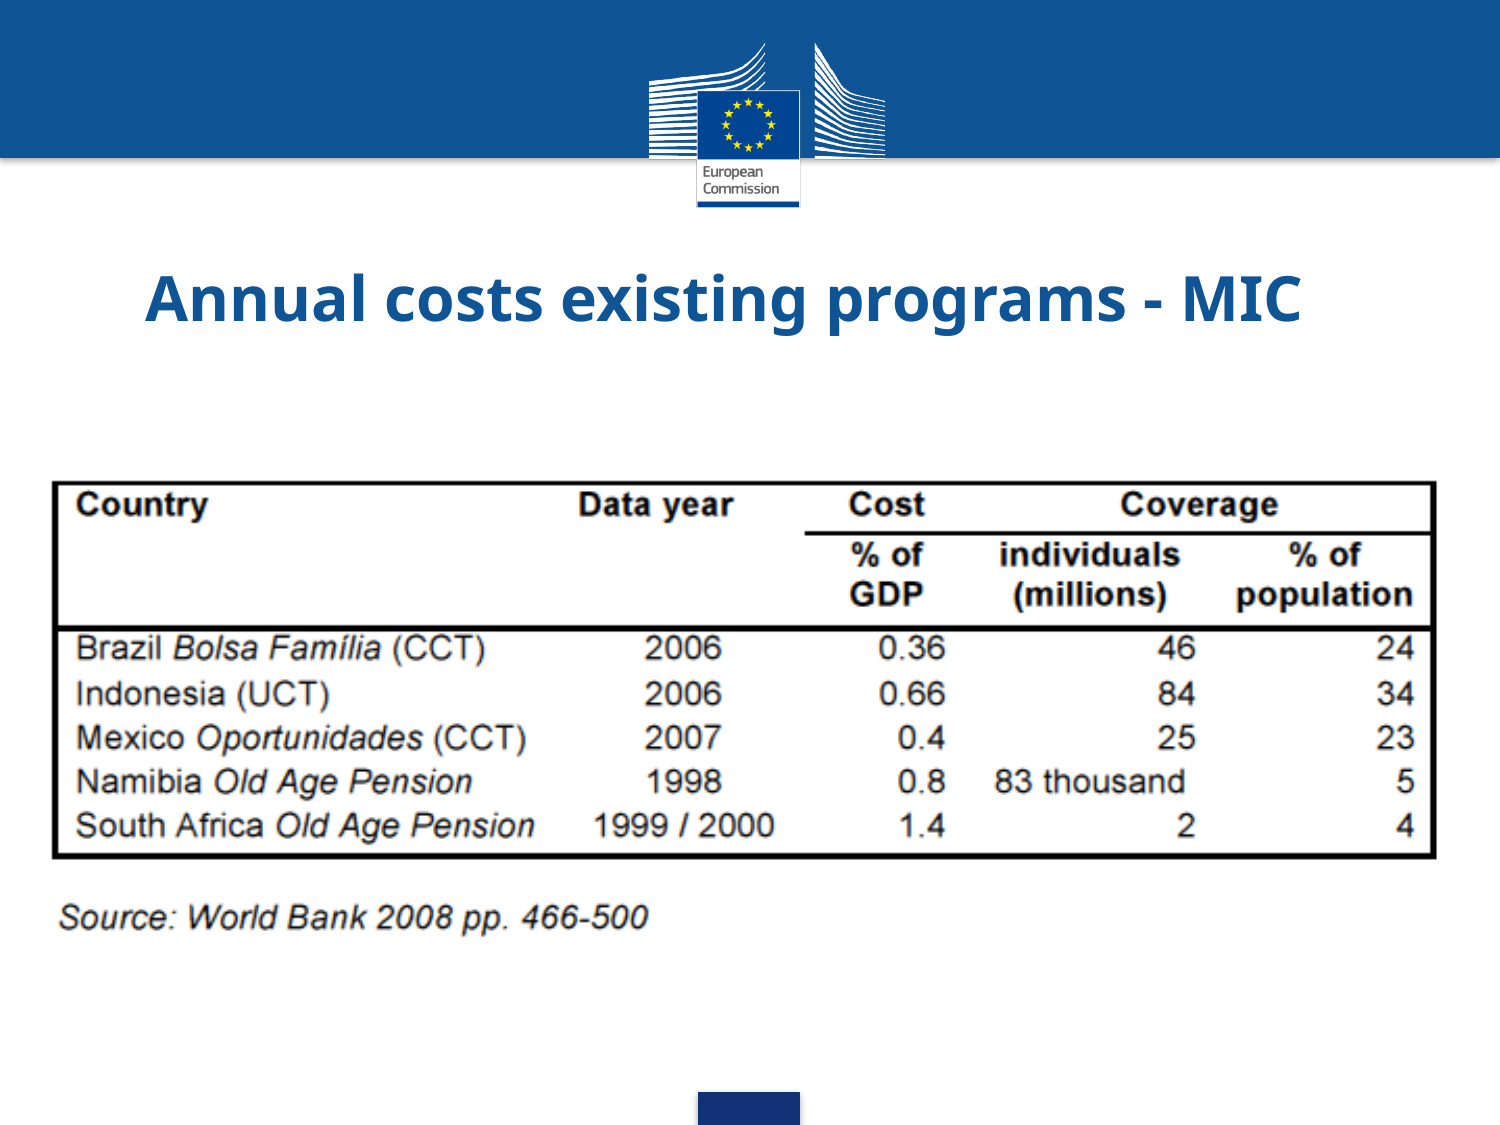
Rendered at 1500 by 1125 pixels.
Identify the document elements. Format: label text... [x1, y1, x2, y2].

picture [649, 42, 885, 208]
title Annual costs existing programs - MIC [64, 219, 1415, 374]
picture [40, 467, 1460, 956]
